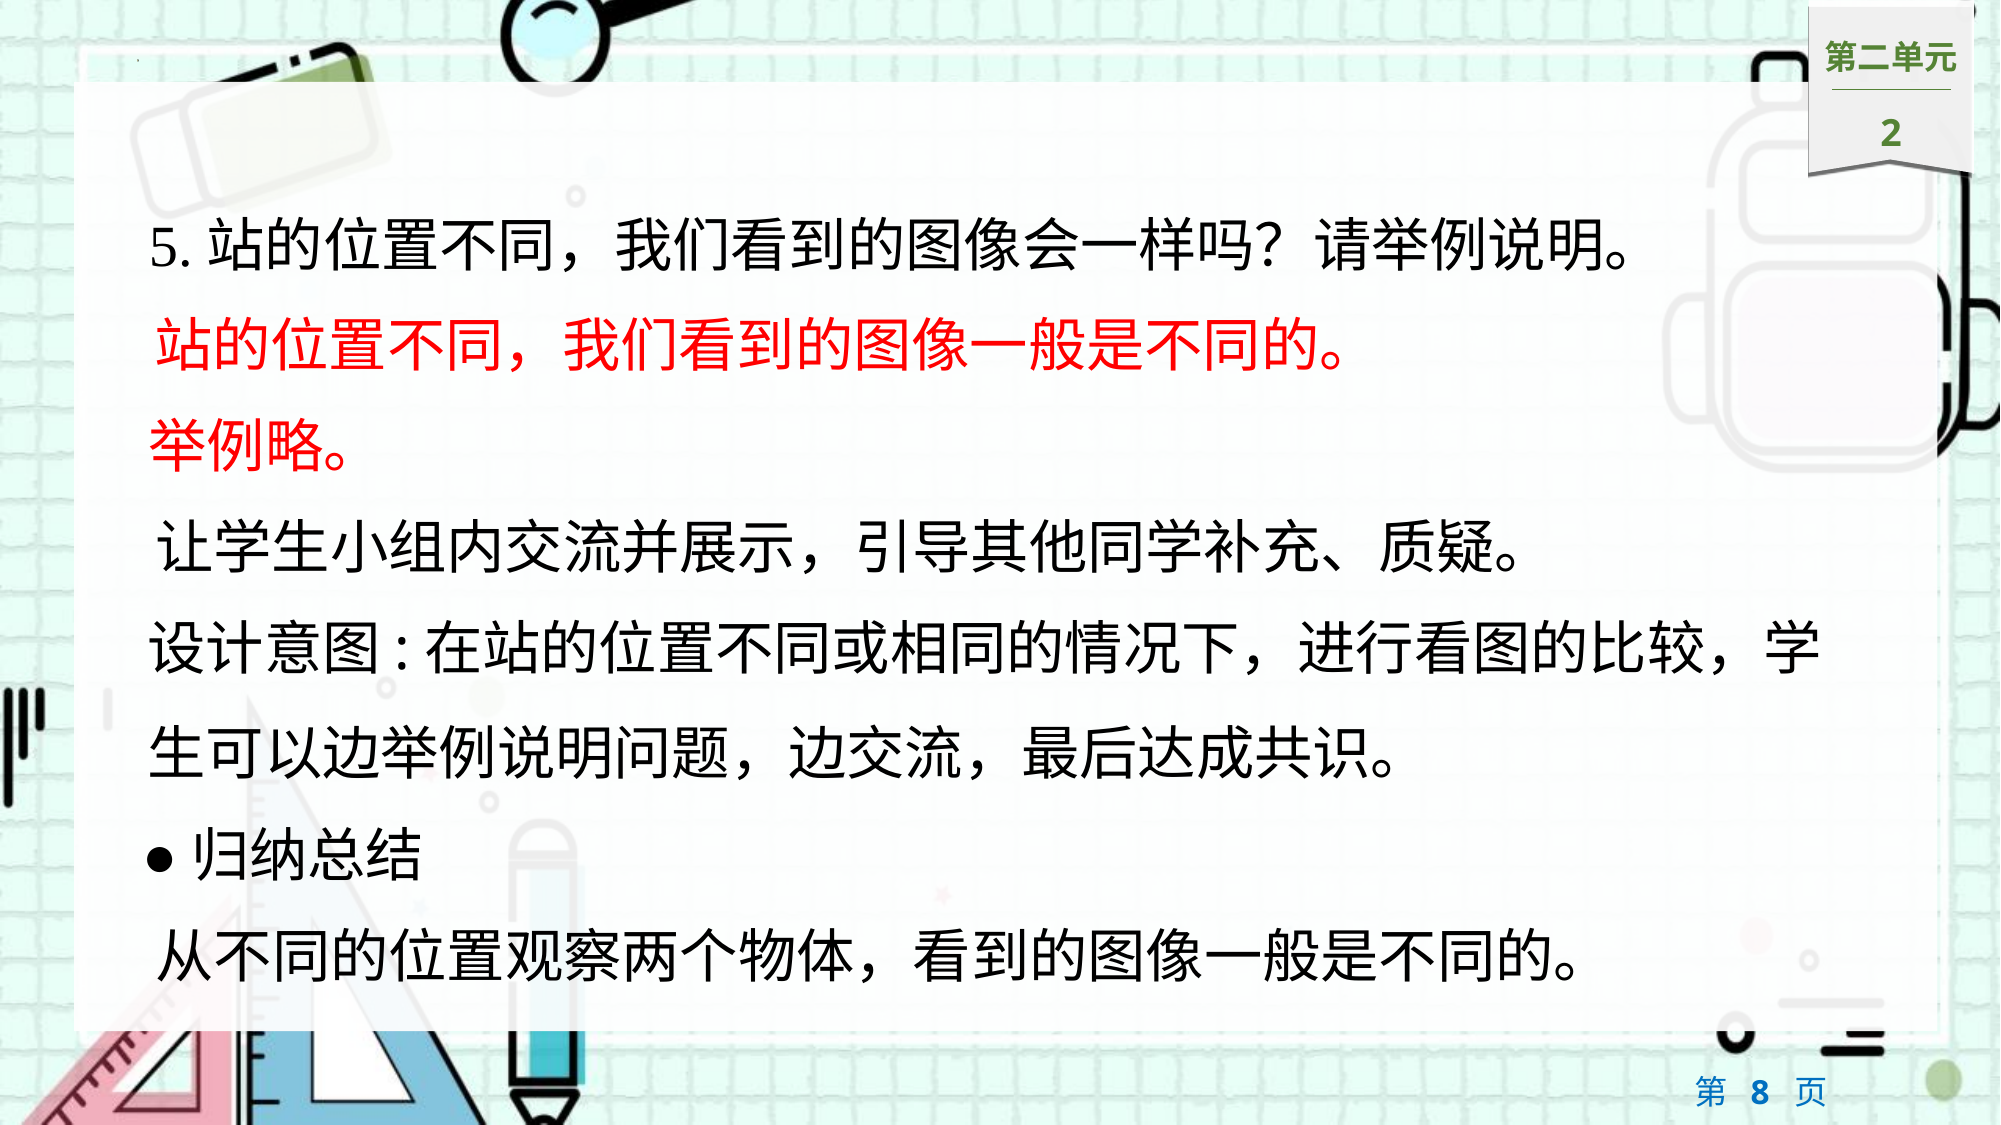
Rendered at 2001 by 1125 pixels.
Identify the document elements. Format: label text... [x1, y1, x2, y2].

text_box 设计意图:在站的位置不同或相同的情况下，进行看图的比较，学生可以边举例说明问题，边交流，最后达成共识。 [147, 576, 1853, 787]
text_box 5.站的位置不同，我们看到的图像会一样吗？请举例说明。 [148, 172, 1663, 278]
text_box ●归纳总结 [142, 783, 425, 889]
picture [0, 0, 2000, 1125]
picture [1938, 168, 1971, 176]
text_box 从不同的位置观察两个物体，看到的图像一般是不同的。 [155, 884, 1613, 990]
text_box 举例略。 [148, 374, 382, 480]
text_box 站的位置不同，我们看到的图像一般是不同的。 [154, 273, 1378, 379]
text_box 让学生小组内交流并展示，引导其他同学补充、质疑。 [155, 475, 1554, 576]
